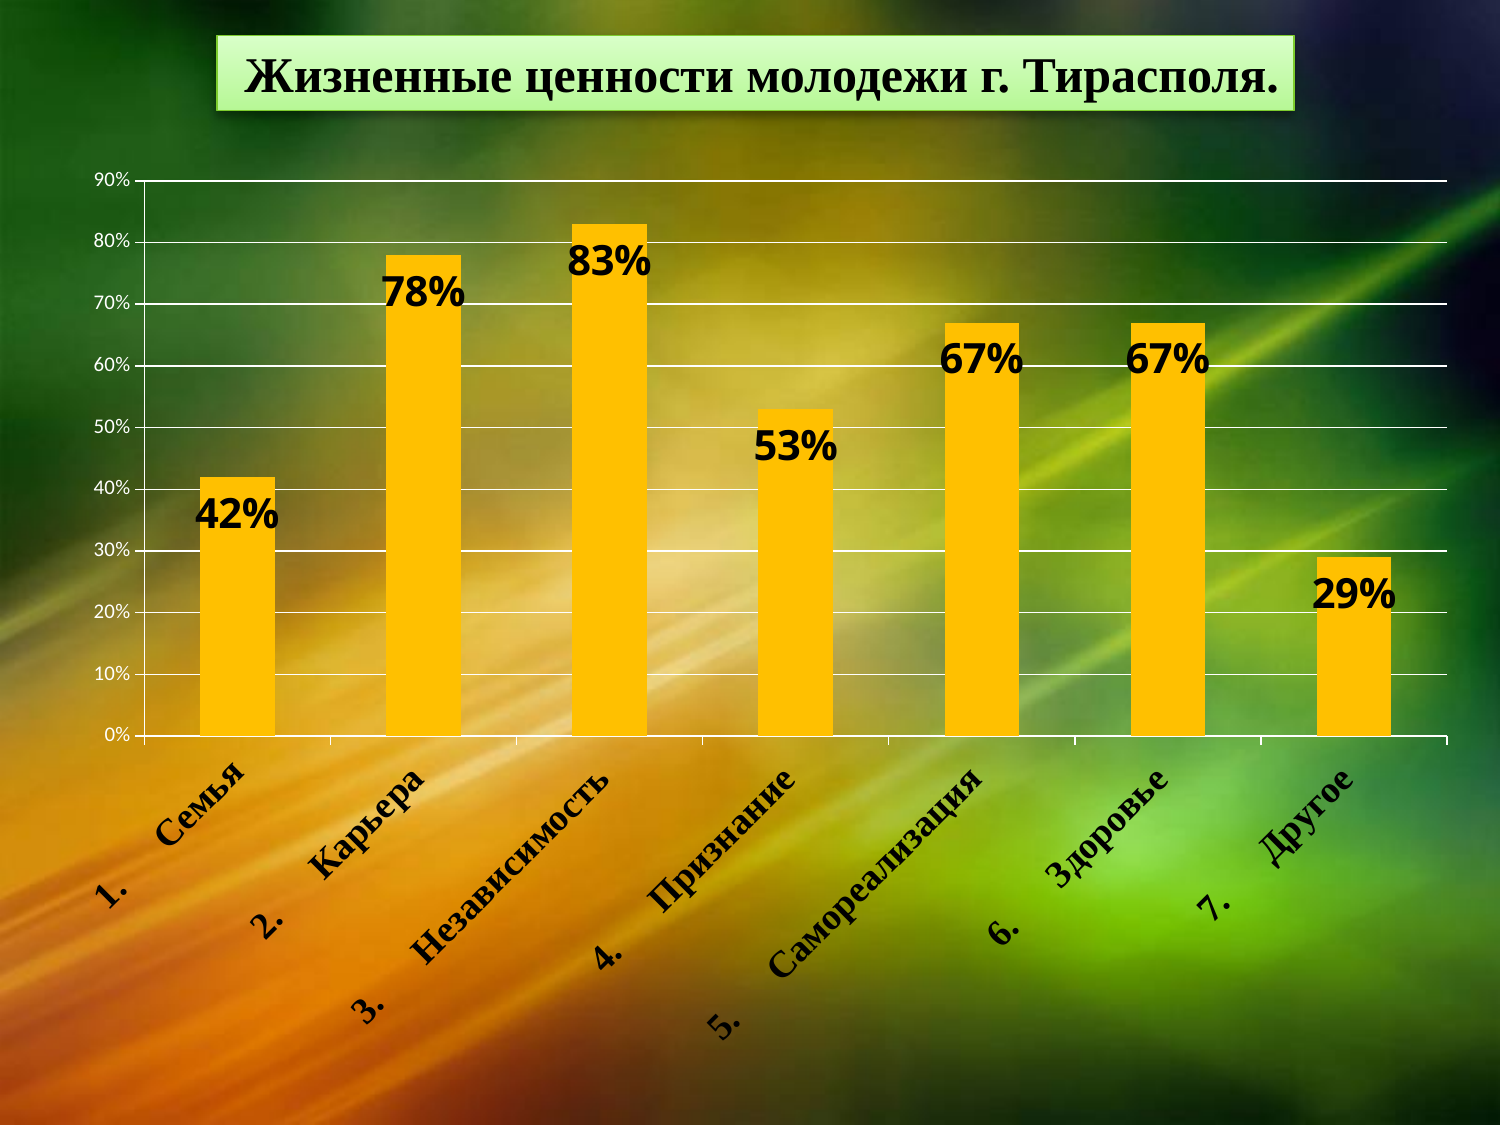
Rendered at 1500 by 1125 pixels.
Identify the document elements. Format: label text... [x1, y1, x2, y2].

chart [57, 152, 1476, 1067]
text_box Жизненные ценности молодежи г. Тирасполя. [216, 35, 1295, 111]
picture [0, 0, 1500, 1125]
